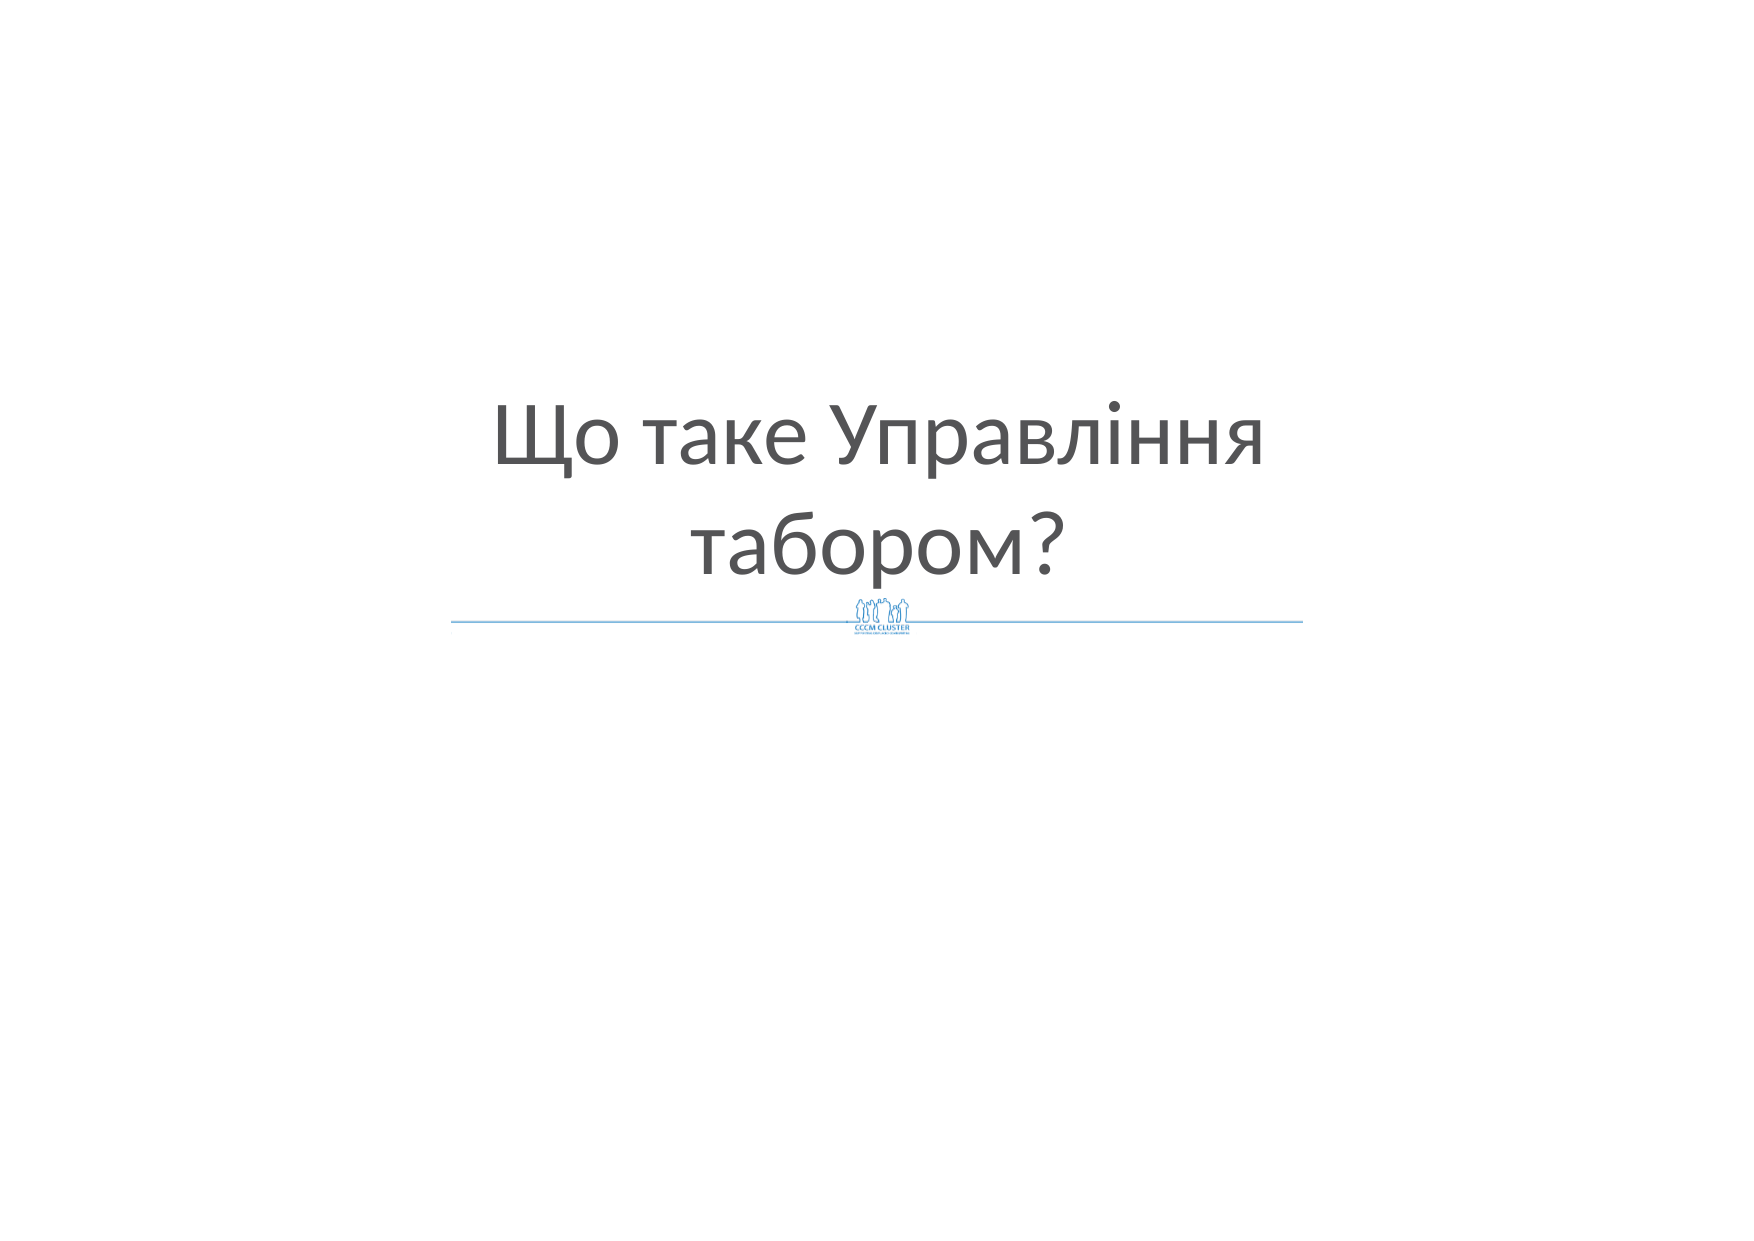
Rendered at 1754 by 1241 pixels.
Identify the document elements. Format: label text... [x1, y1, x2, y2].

text_box Що таке Управління табором? [295, 365, 1465, 615]
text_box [451, 598, 1303, 635]
